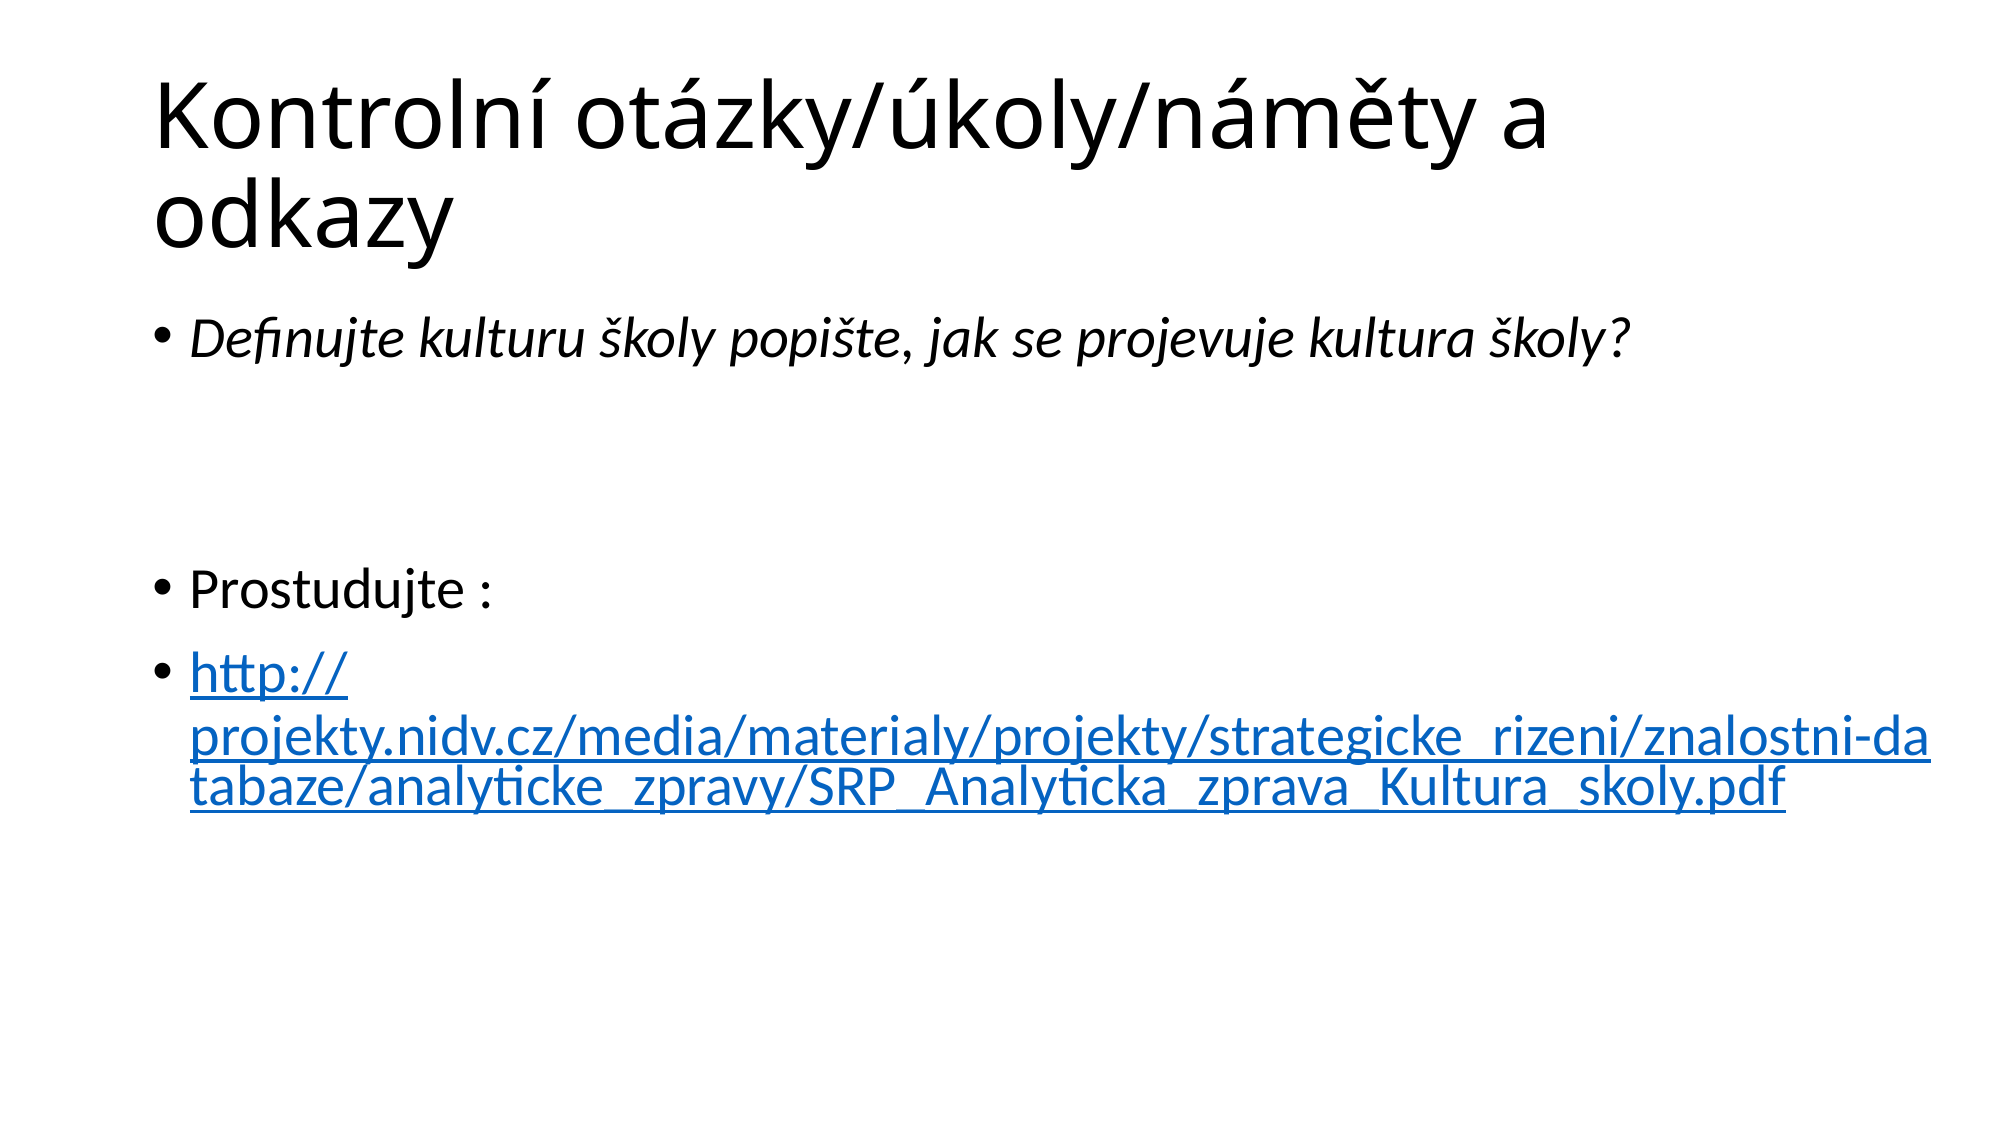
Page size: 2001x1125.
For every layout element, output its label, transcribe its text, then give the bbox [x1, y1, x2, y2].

title Kontrolní otázky/úkoly/náměty a odkazy [137, 59, 1863, 278]
list Definujte kulturu školy popište, jak se projevuje kultura školy? Prostudujte : http://projekty.nidv.cz/media/materialy/projekty/strategicke_rizeni/znalostni-databaze/analyticke_zpravy/SRP_Analyticka_zprava_Kultura_skoly.pdf [137, 299, 1950, 1014]
